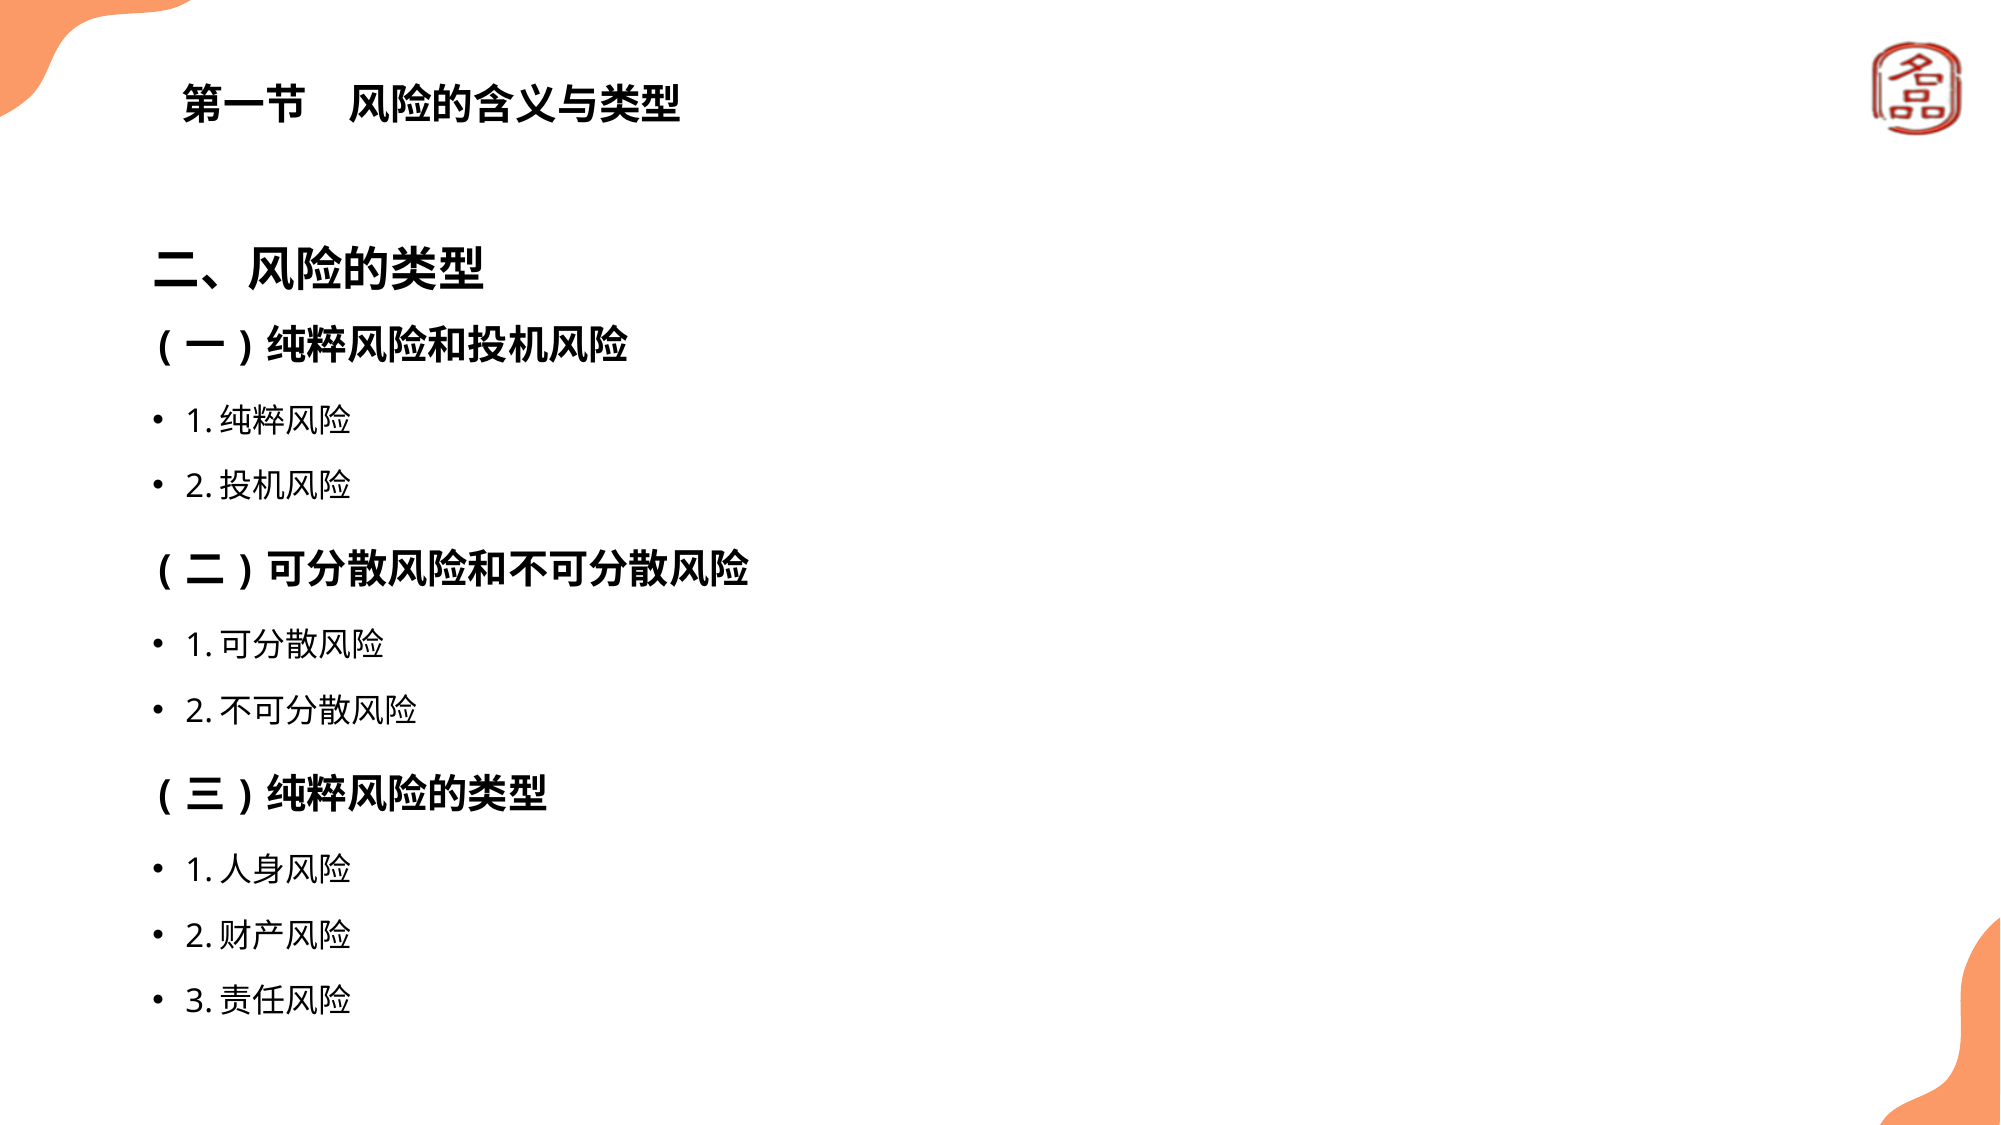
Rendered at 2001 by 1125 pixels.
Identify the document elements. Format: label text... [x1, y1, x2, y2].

title 第一节 风险的含义与类型 [137, 60, 1863, 152]
list 二、风险的类型 (一)纯粹风险和投机风险 1.纯粹风险 2.投机风险 (二)可分散风险和不可分散风险 1.可分散风险 2.不可分散风险 (三)纯粹风险的类型 1.人身风险 2.财产风险 3.责任风险 [137, 217, 1863, 1031]
picture [1861, 10, 1990, 147]
